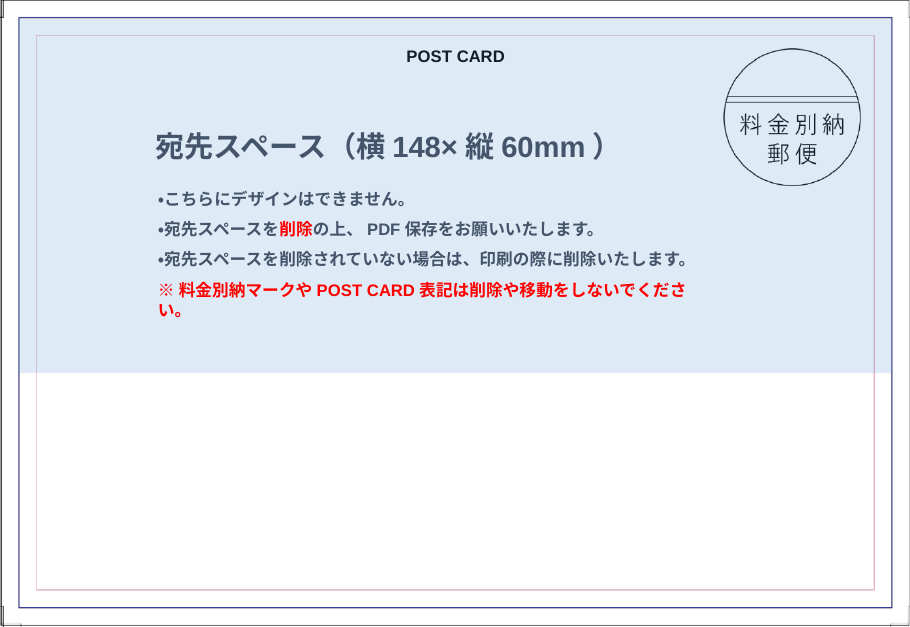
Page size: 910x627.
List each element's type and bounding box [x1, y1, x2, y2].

picture [0, 0, 910, 627]
text_box [17, 18, 892, 374]
